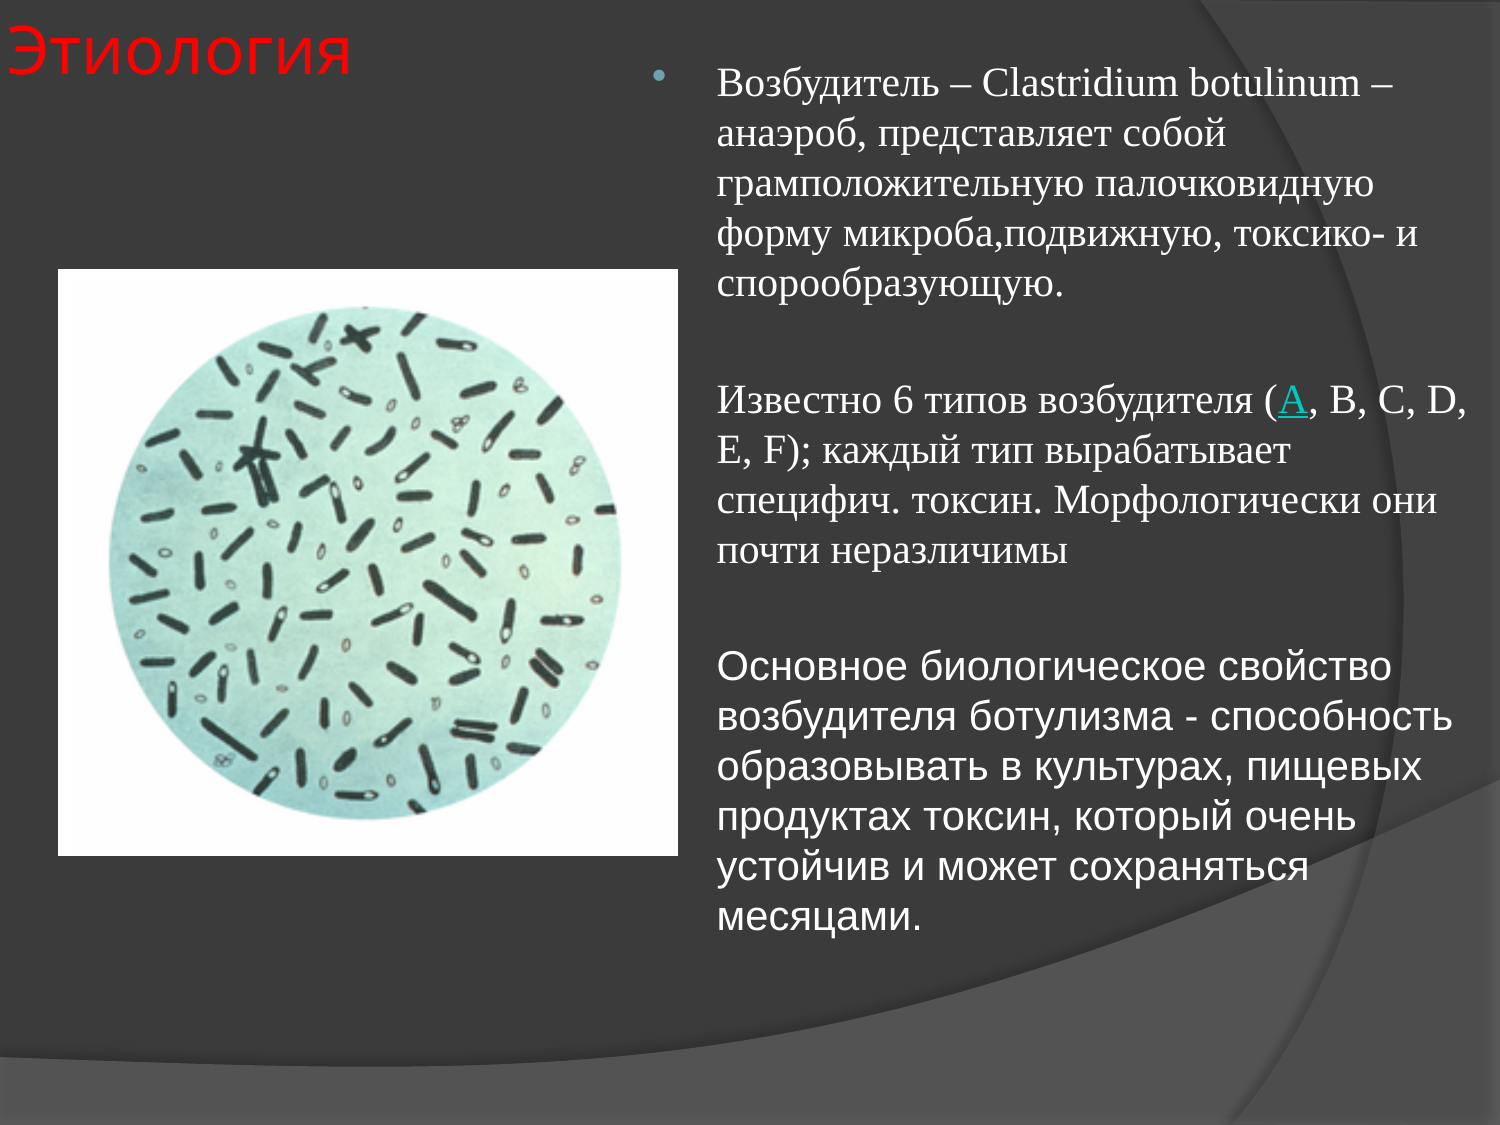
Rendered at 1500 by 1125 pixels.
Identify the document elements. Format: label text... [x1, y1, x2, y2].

picture [58, 269, 678, 856]
title Этиология [0, 0, 839, 96]
list Возбудитель – Clastridium botulinum – анаэроб, представляет собой грамположительную палочковидную форму микроба,подвижную, токсико- и спорообразующую. Известно 6 типов возбудителя (А, В, С, D, Е, F); каждый тип вырабатывает специфич. токсин. Морфологически они почти неразличимы Основное биологическое свойство возбудителя ботулизма - способность образовывать в культурах, пищевых продуктах токсин, который очень устойчив и может сохраняться месяцами. [632, 46, 1500, 1125]
